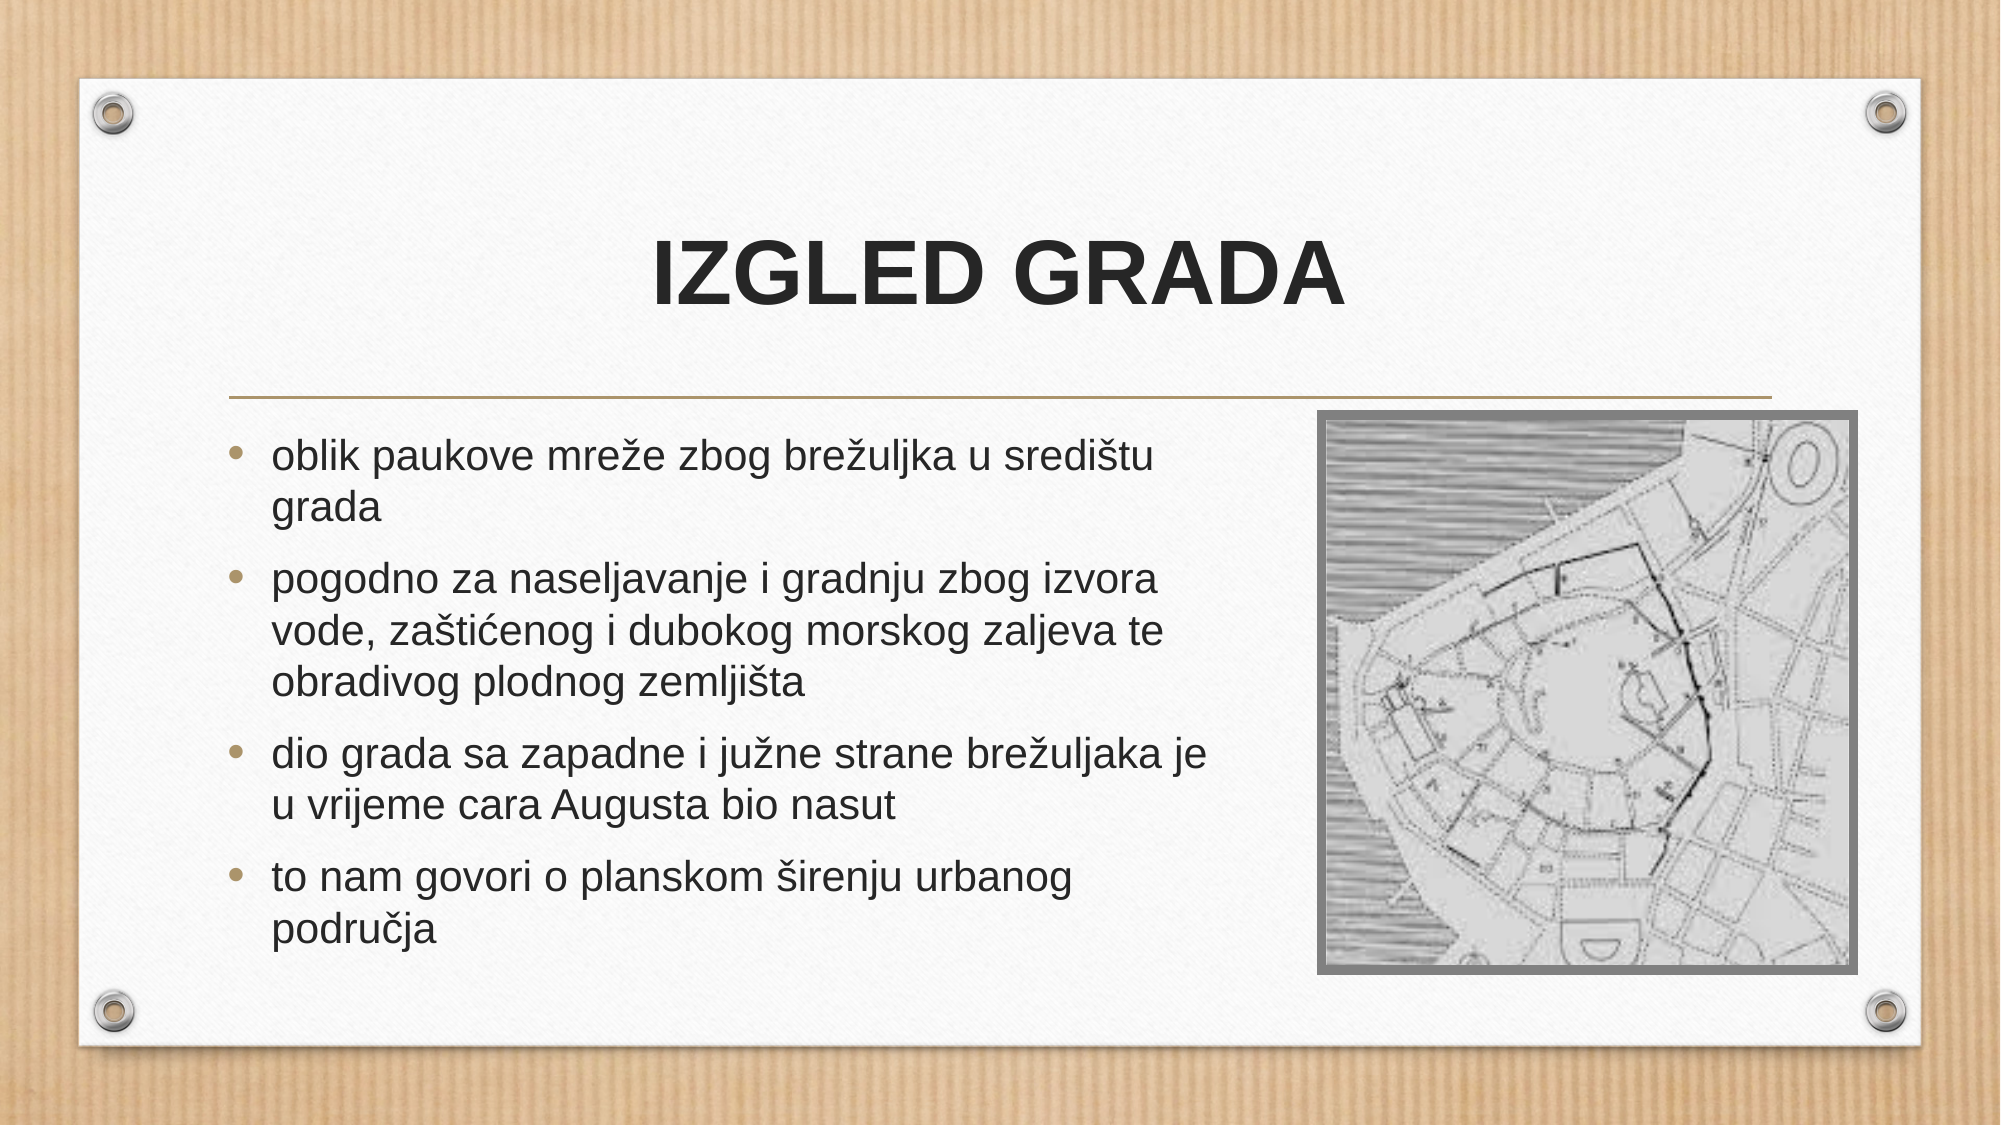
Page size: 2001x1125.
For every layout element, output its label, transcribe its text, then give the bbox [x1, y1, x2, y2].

title IZGLED GRADA [212, 161, 1788, 375]
list oblik paukove mreže zbog brežuljka u središtu grada pogodno za naseljavanje i gradnju zbog izvora vode, zaštićenog i dubokog morskog zaljeva te obradivog plodnog zemljišta dio grada sa zapadne i južne strane brežuljaka je u vrijeme cara Augusta bio nasut to nam govori o planskom širenju urbanog područja [212, 419, 1239, 964]
picture [0, 0, 2001, 1125]
